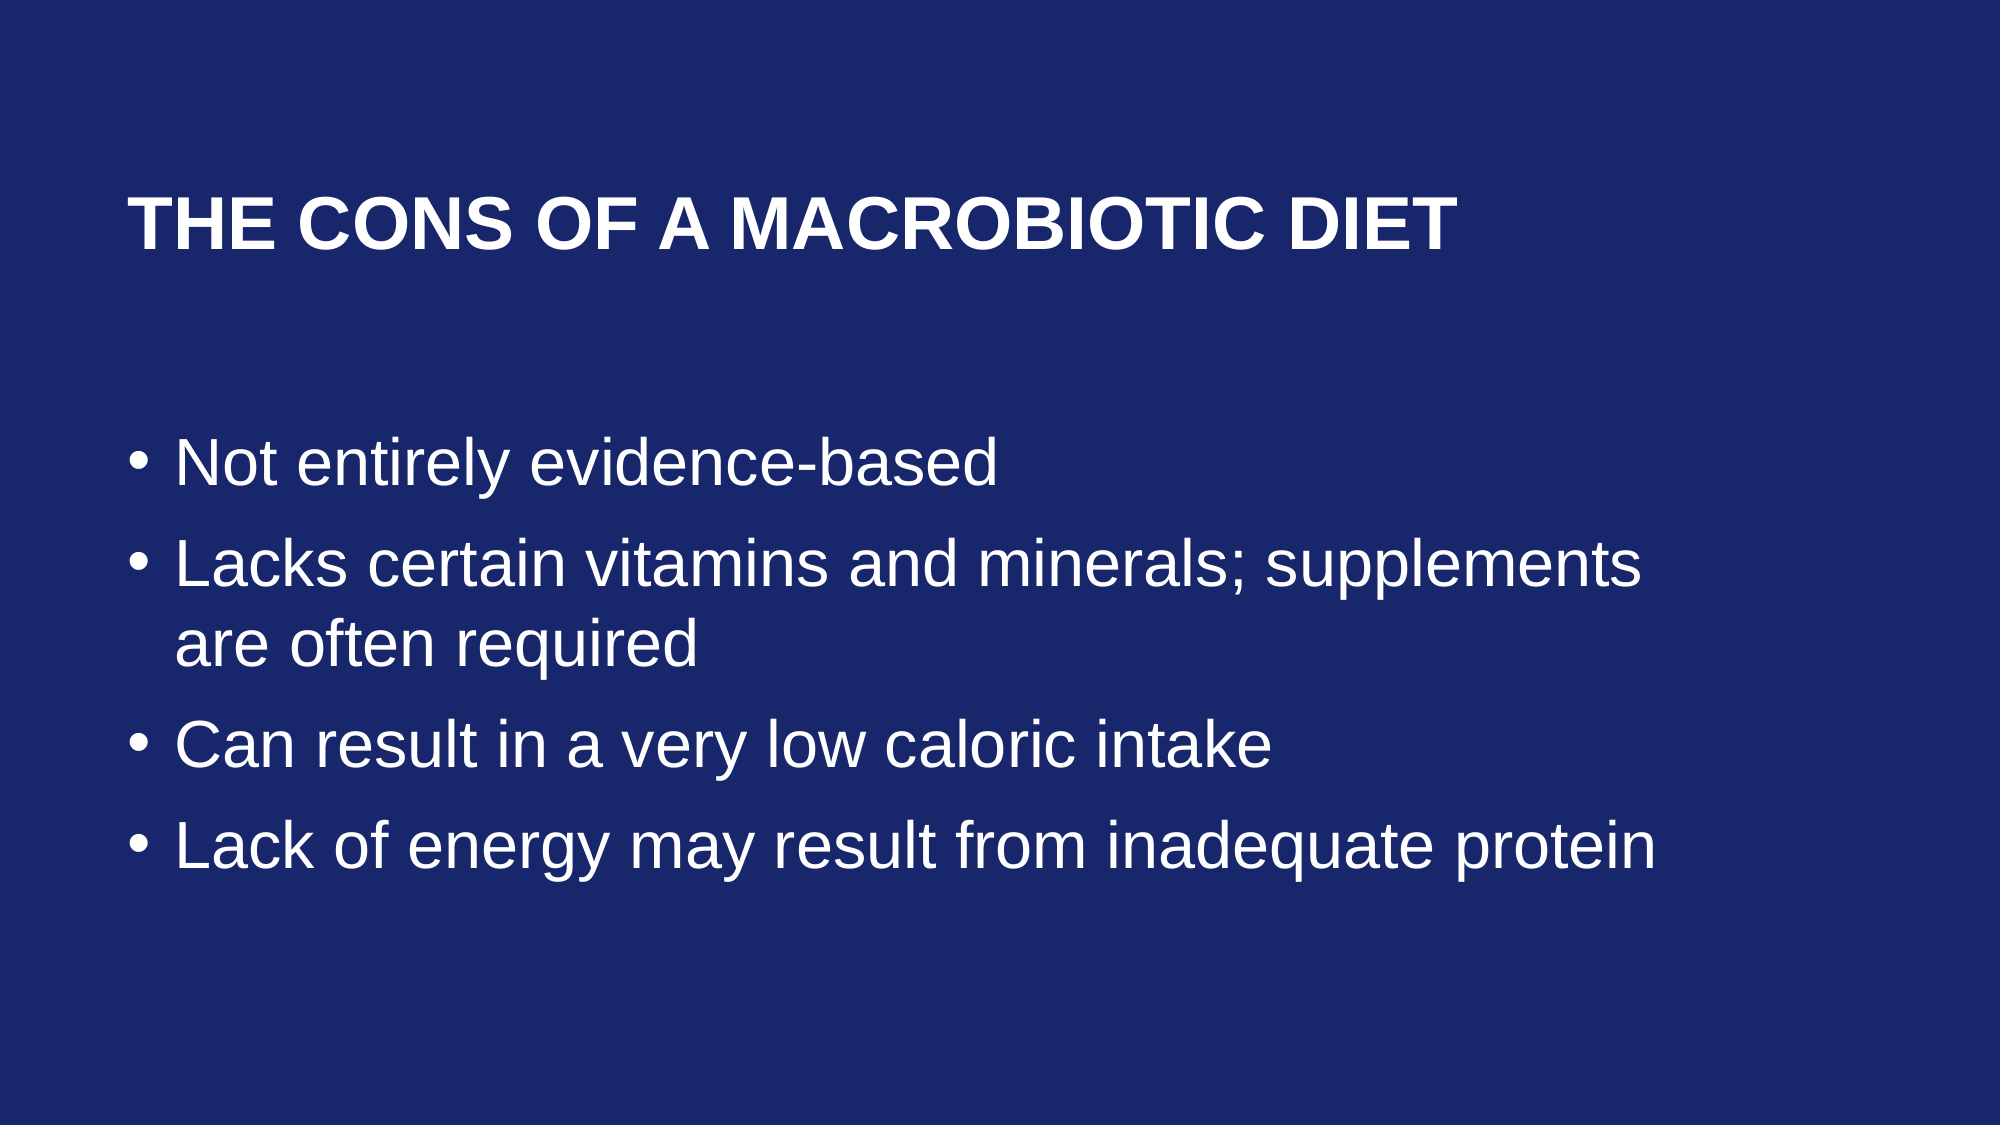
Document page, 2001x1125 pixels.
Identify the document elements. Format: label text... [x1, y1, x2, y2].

list Not entirely evidence-based Lacks certain vitamins and minerals; supplements are often required Can result in a very low caloric intake Lack of energy may result from inadequate protein [112, 351, 1775, 950]
title The Cons of a Macrobiotic Diet [112, 99, 1775, 339]
